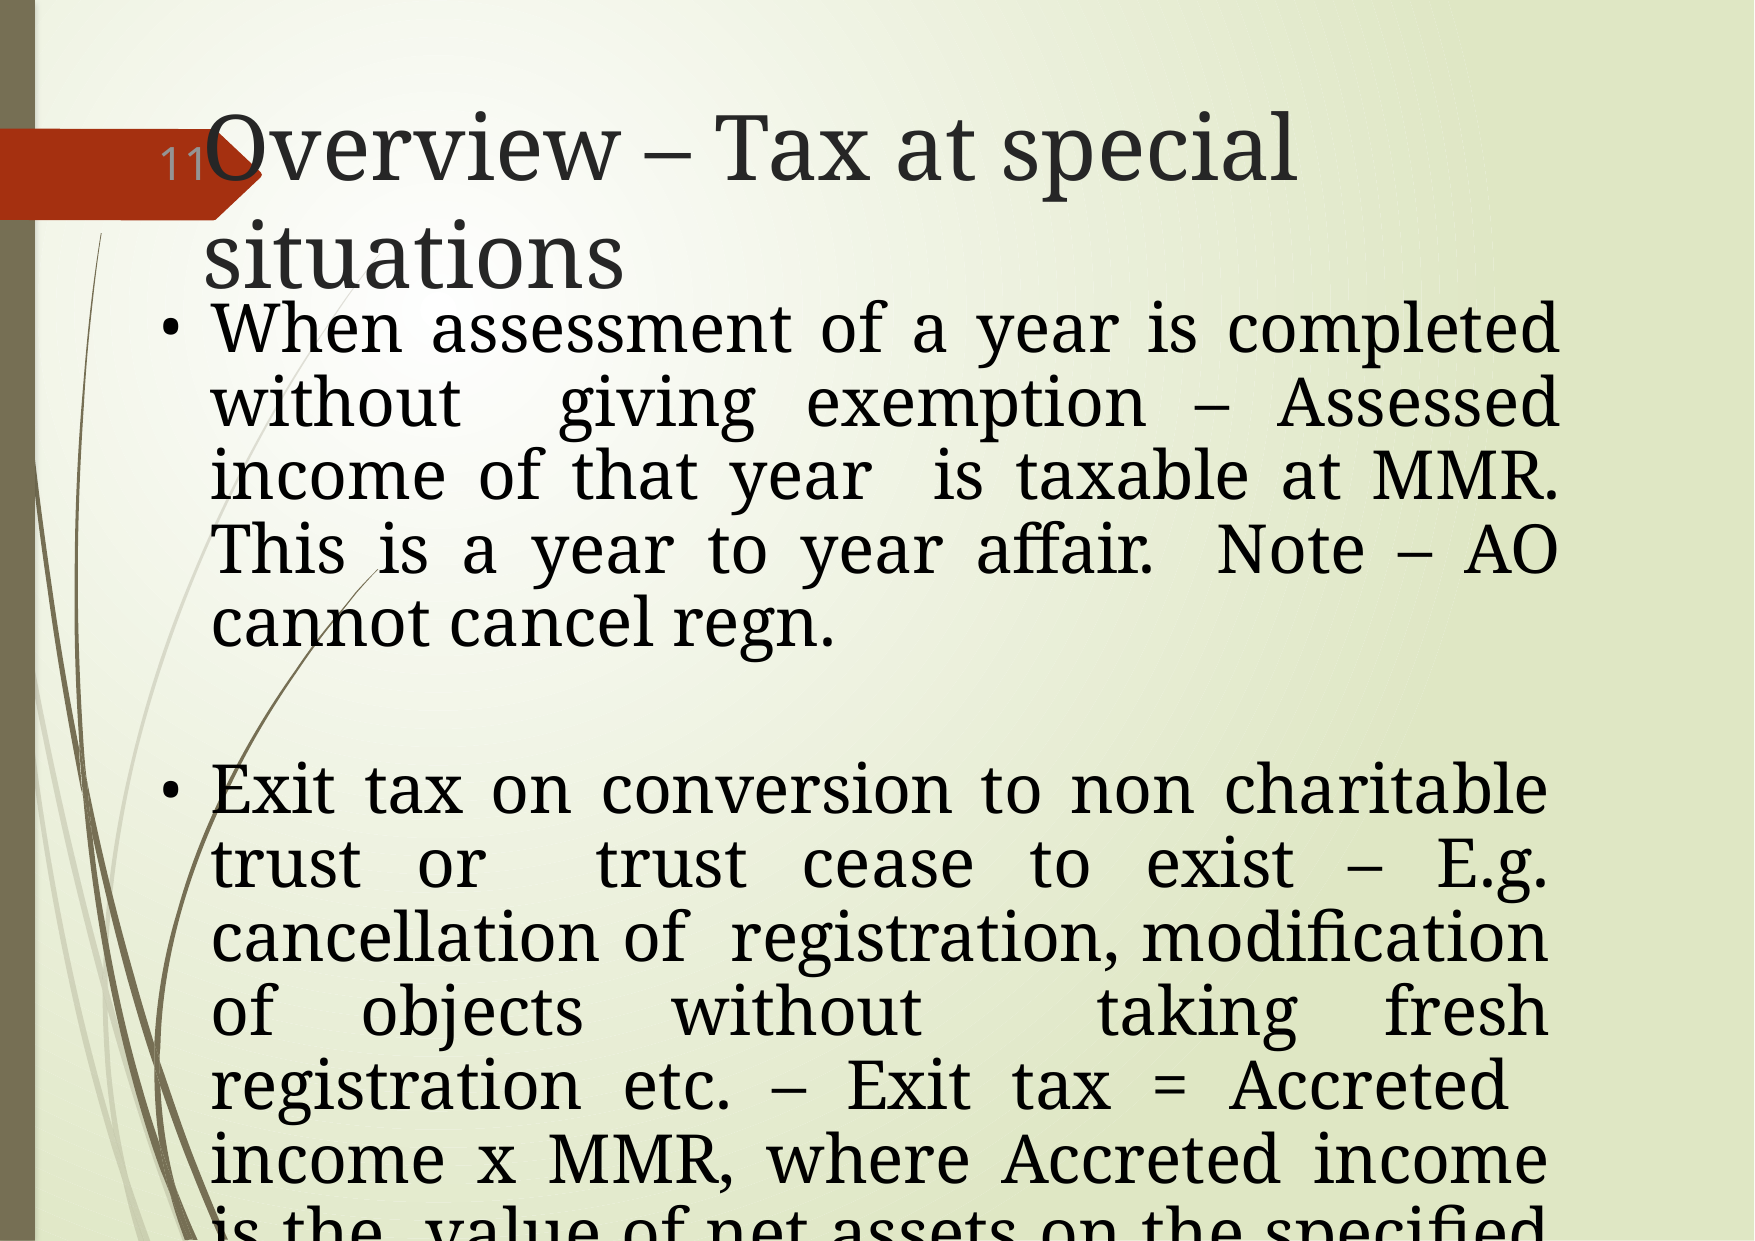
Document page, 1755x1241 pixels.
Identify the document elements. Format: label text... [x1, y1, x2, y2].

title Overview – Tax at special situations [211, 87, 1653, 308]
slide_number 11 [98, 0, 211, 536]
text_box When assessment of a year is completed without giving exemption – Assessed income of that year is taxable at MMR. This is a year to year affair. Note – AO cannot cancel regn. Exit tax on conversion to non charitable trust or trust cease to exist – E.g. cancellation of registration, modification of objects without taking fresh registration etc. – Exit tax = Accreted income x MMR, where Accreted income is the value of net assets on the specified date. [156, 281, 1562, 1241]
